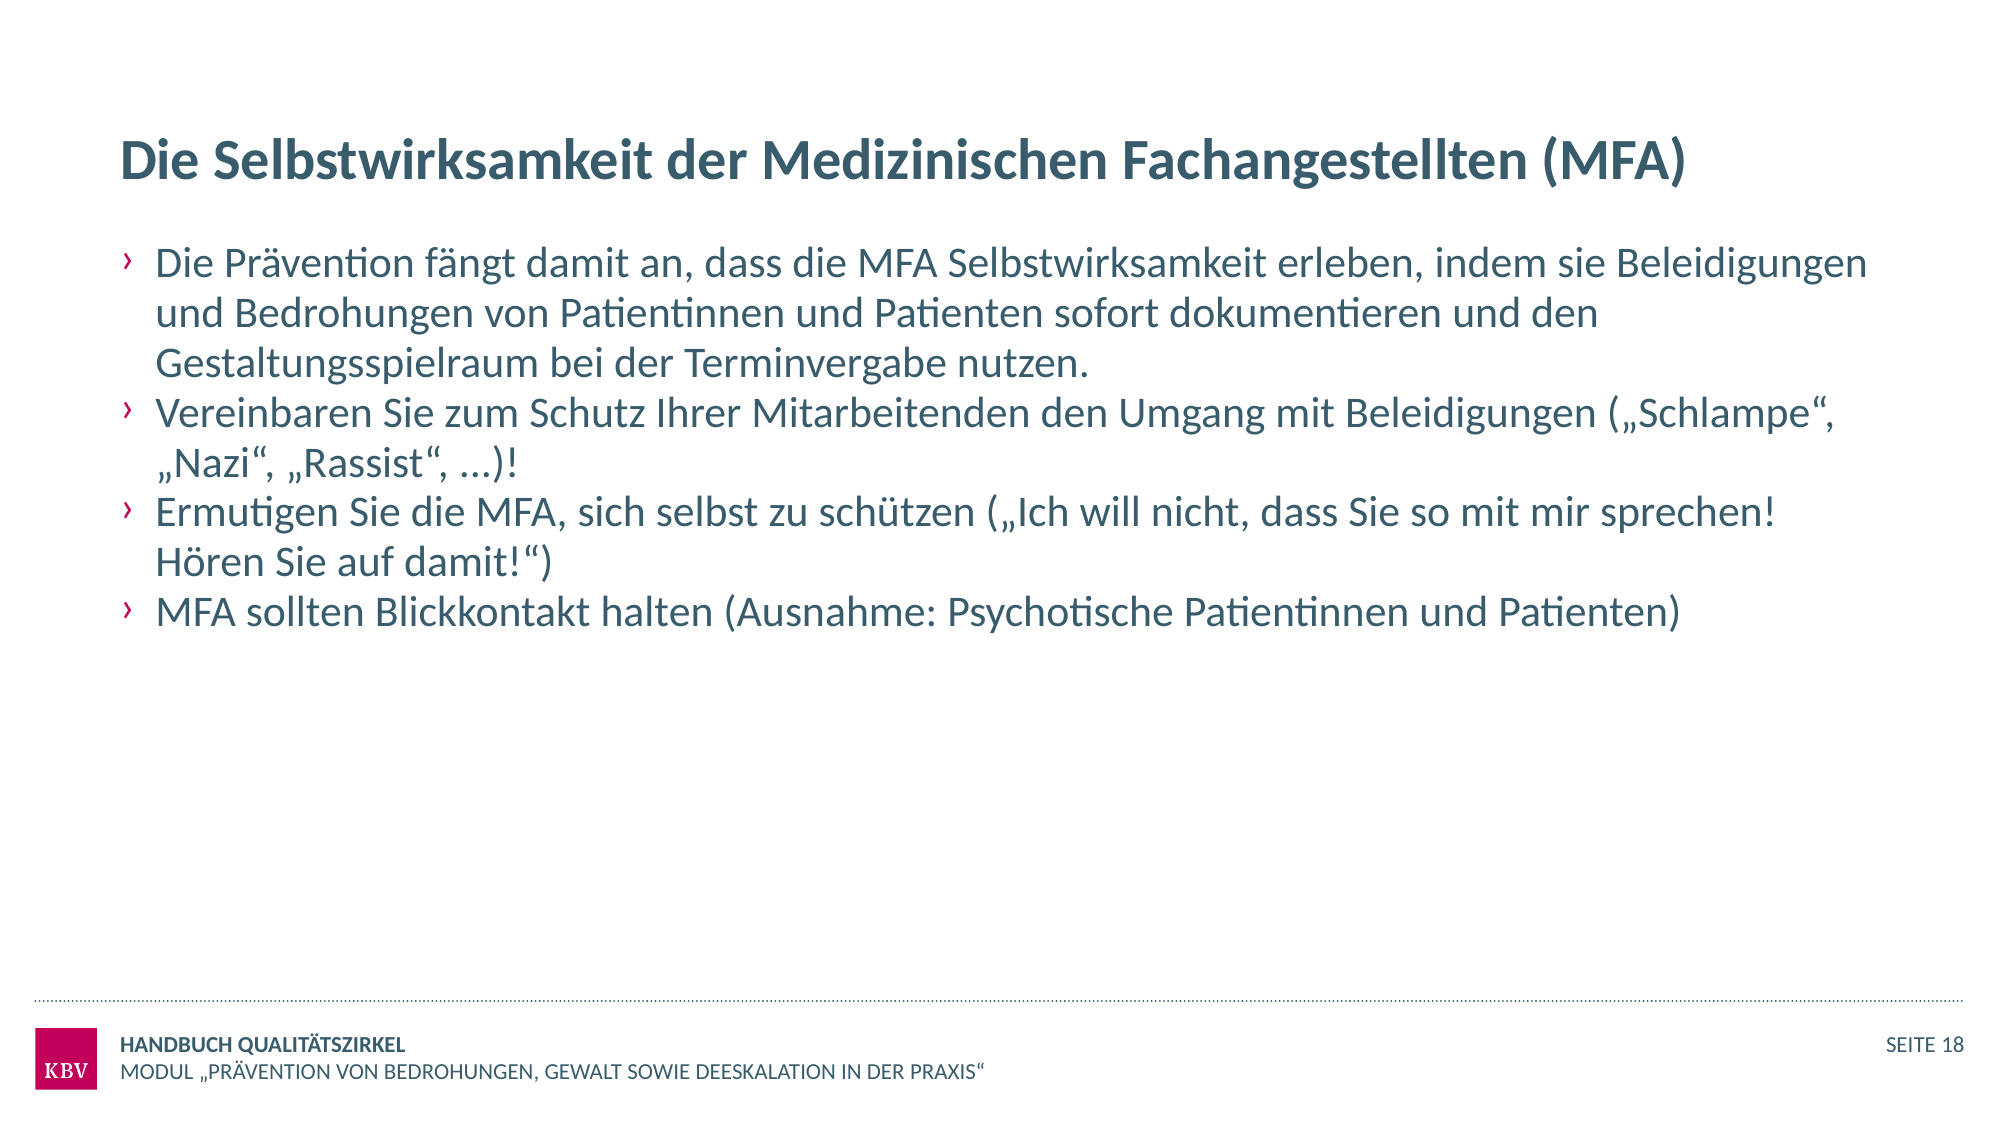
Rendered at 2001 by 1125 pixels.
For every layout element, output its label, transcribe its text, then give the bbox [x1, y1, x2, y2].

title Die Selbstwirksamkeit der Medizinischen Fachangestellten (MFA) [120, 129, 1880, 201]
list Die Prävention fängt damit an, dass die MFA Selbstwirksamkeit erleben, indem sie Beleidigungen und Bedrohungen von Patientinnen und Patienten sofort dokumentieren und den Gestaltungsspielraum bei der Terminvergabe nutzen. Vereinbaren Sie zum Schutz Ihrer Mitarbeitenden den Umgang mit Beleidigungen („Schlampe“, „Nazi“, „Rassist“, ...)! Ermutigen Sie die MFA, sich selbst zu schützen („Ich will nicht, dass Sie so mit mir sprechen! Hören Sie auf damit!“) MFA sollten Blickkontakt halten (Ausnahme: Psychotische Patientinnen und Patienten) [120, 237, 1880, 945]
slide_number Seite 18 [1787, 1030, 1965, 1057]
footer Handbuch Qualitätszirkel [120, 1030, 1668, 1057]
slide_number Modul „Prävention von Bedrohungen, Gewalt sowie Deeskalation in der Praxis“ [120, 1057, 1668, 1084]
